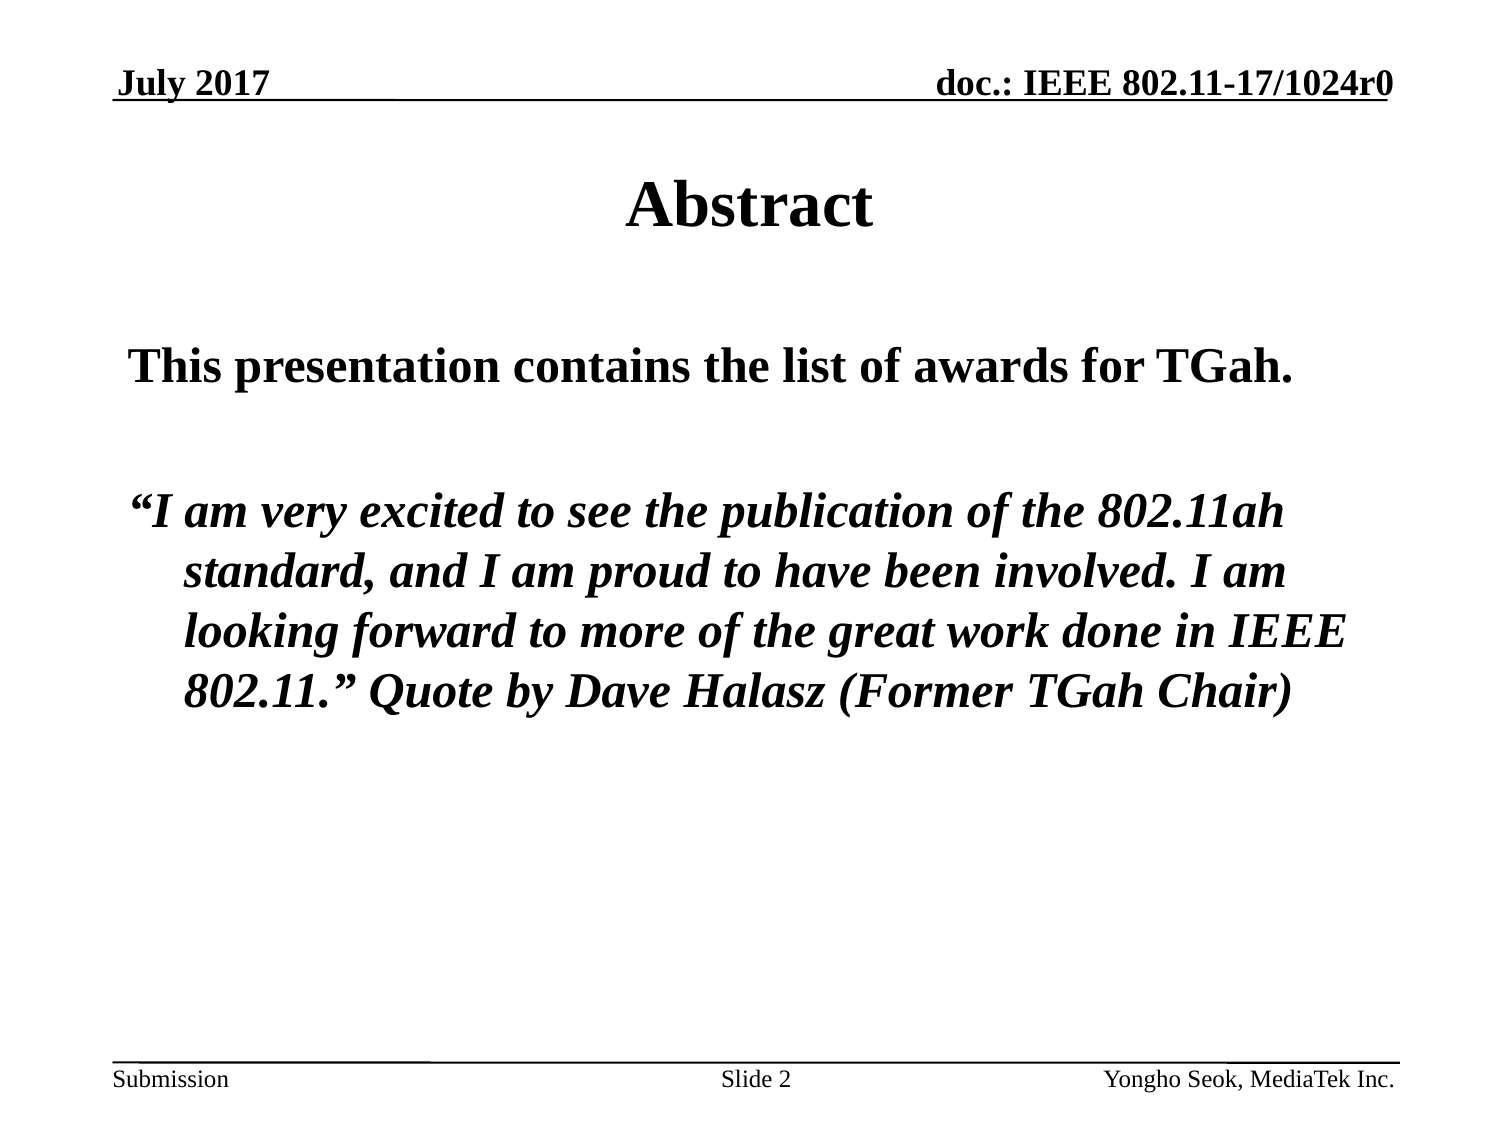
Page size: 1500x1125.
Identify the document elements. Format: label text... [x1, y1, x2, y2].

footer Yongho Seok, MediaTek Inc. [902, 1061, 1402, 1093]
list This presentation contains the list of awards for TGah. “I am very excited to see the publication of the 802.11ah standard, and I am proud to have been involved. I am looking forward to more of the great work done in IEEE 802.11.” Quote by Dave Halasz (Former TGah Chair) [112, 324, 1388, 1001]
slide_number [116, 58, 507, 104]
title Abstract [112, 112, 1388, 288]
slide_number Slide 2 [712, 1061, 800, 1123]
